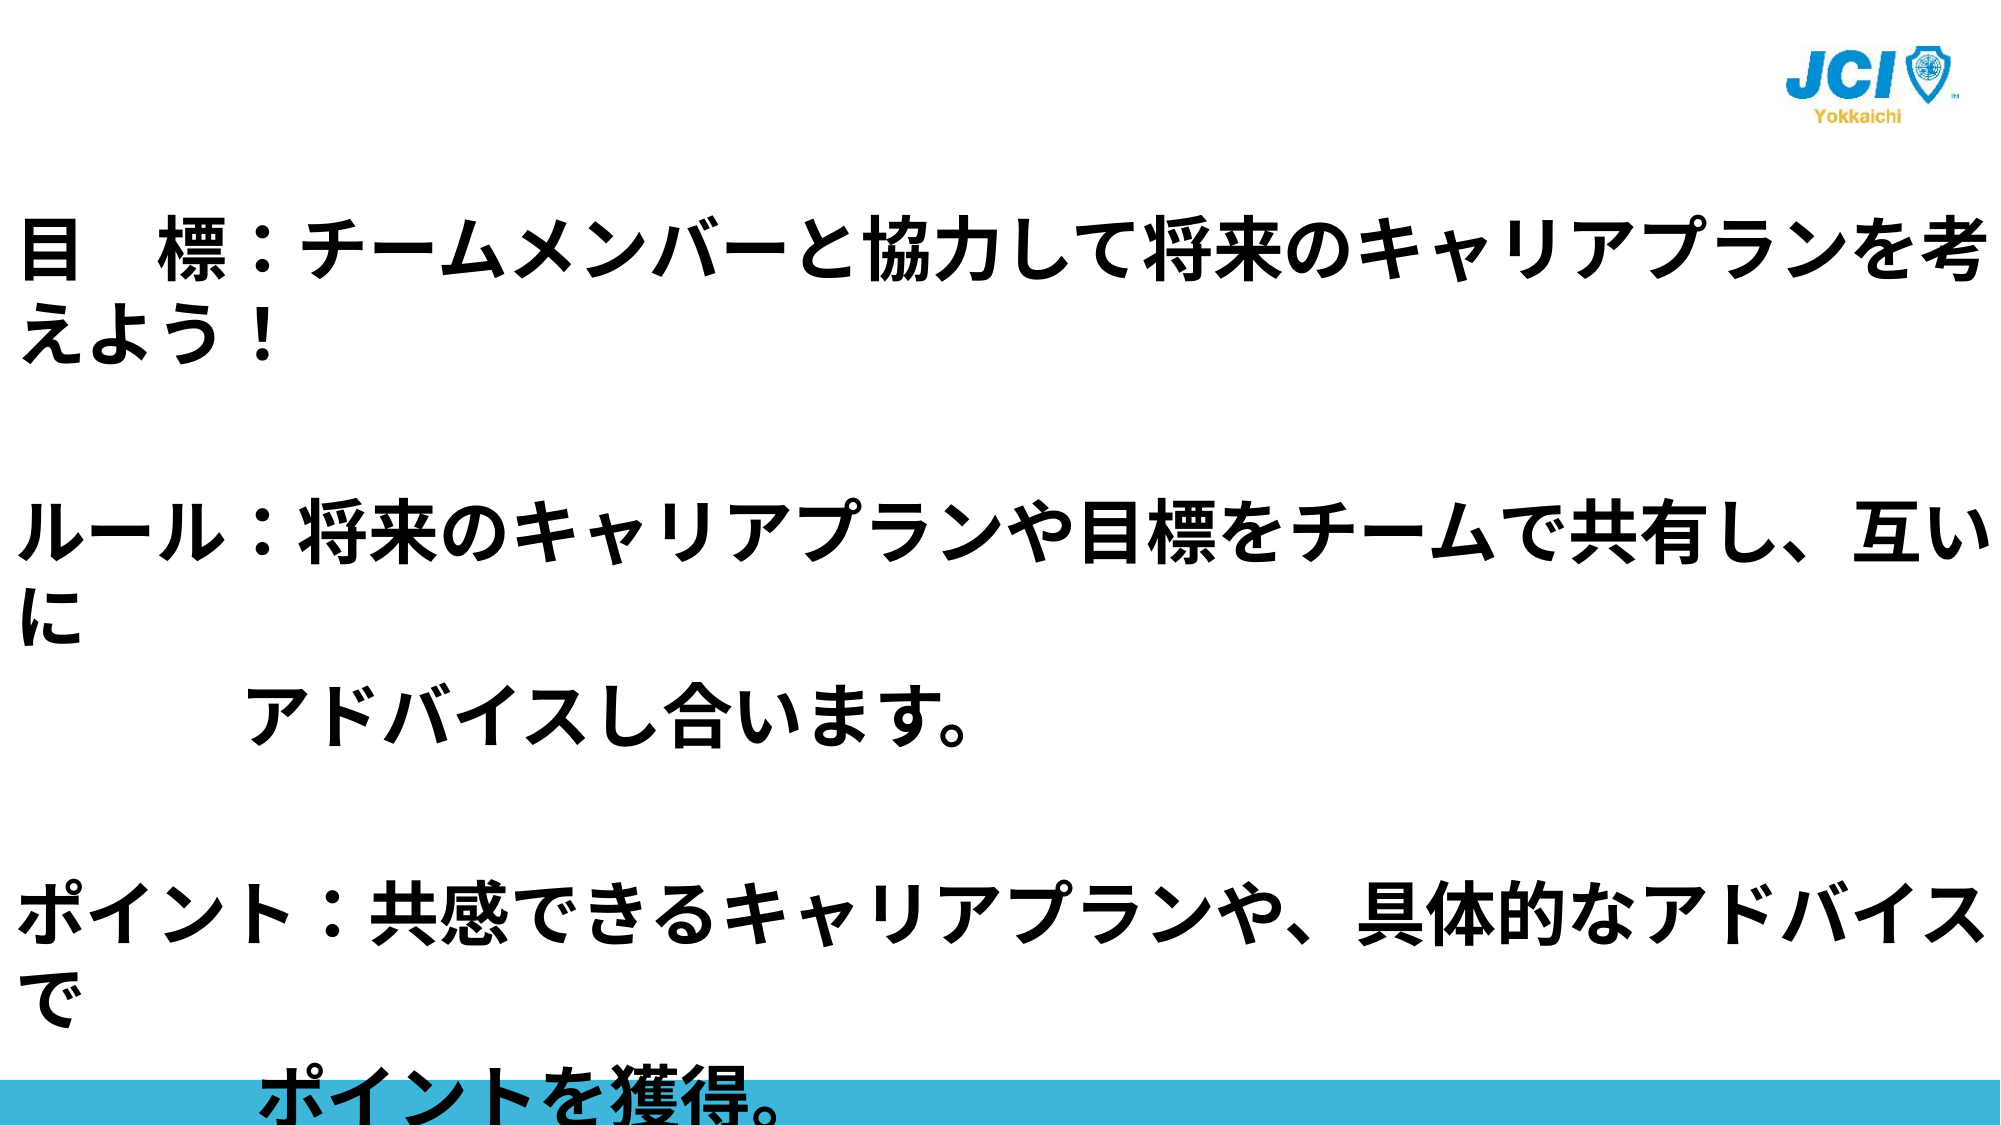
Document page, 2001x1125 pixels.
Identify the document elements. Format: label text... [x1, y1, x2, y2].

picture [1784, 45, 1961, 124]
subtitle 目 標：チームメンバーと協力して将来のキャリアプランを考えよう！ ルール：将来のキャリアプランや目標をチームで共有し、互いに アドバイスし合います。 ポイント：共感できるキャリアプランや、具体的なアドバイスで ポイントを獲得。 [0, 196, 2000, 1016]
